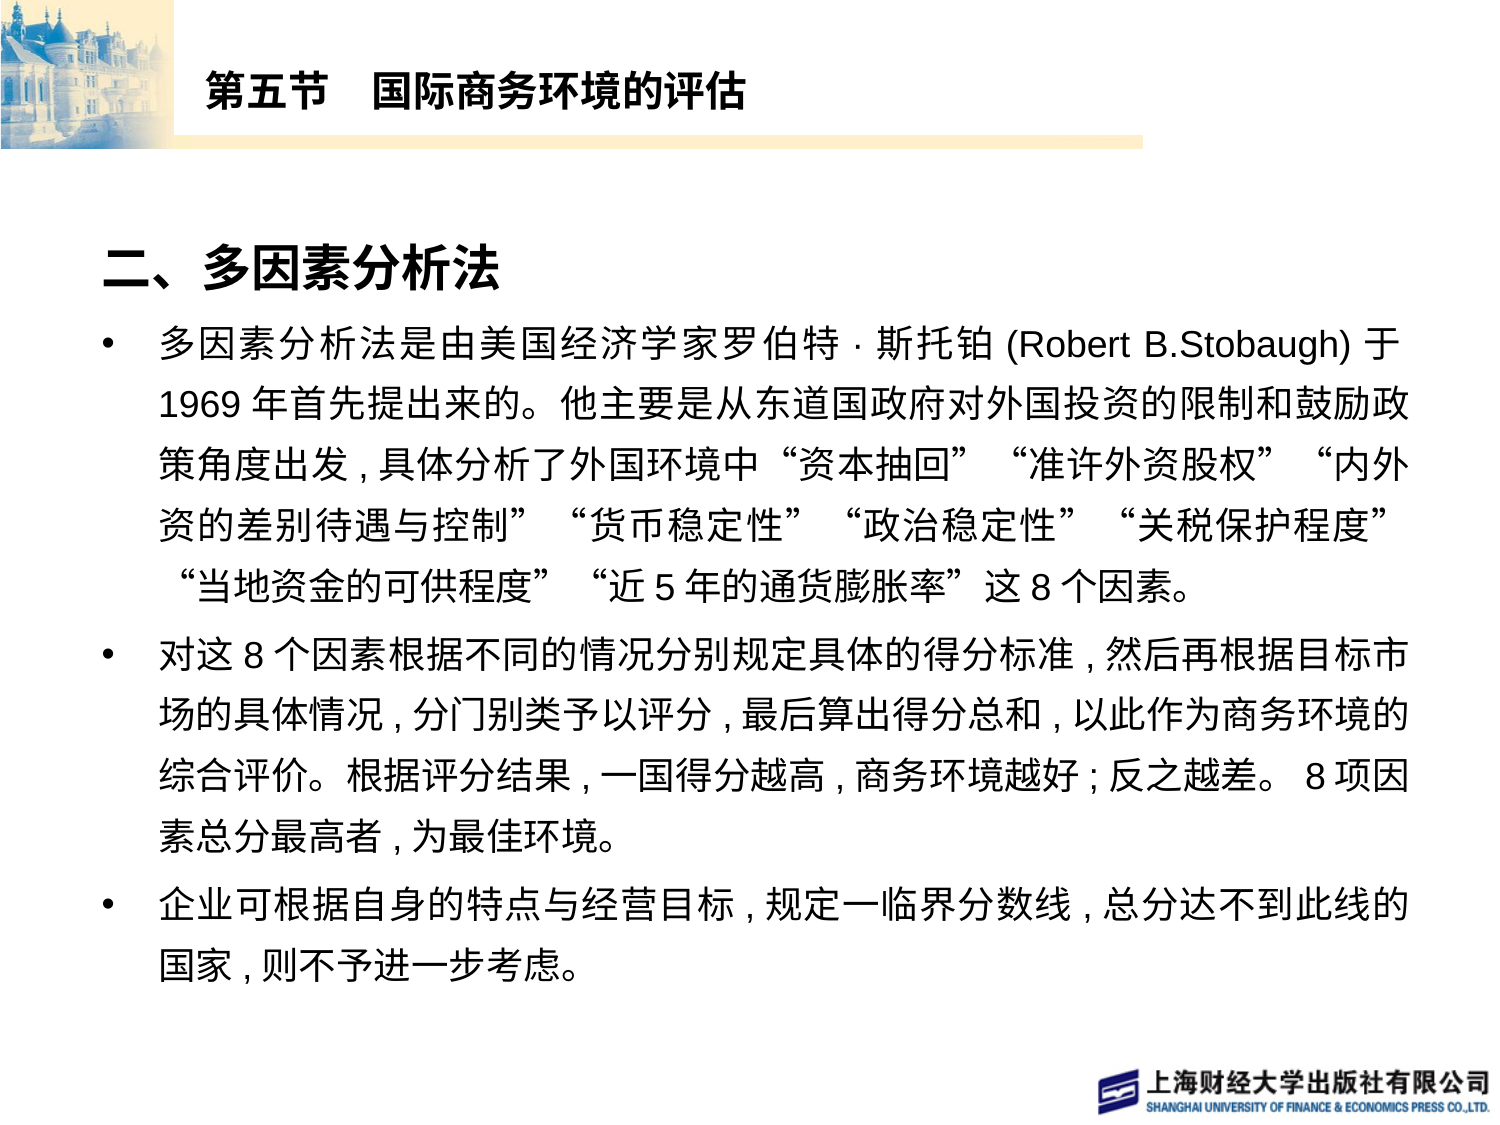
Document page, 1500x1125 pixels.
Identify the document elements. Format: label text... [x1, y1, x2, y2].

picture [0, 0, 1143, 149]
picture [1097, 1065, 1494, 1120]
title 第五节 国际商务环境的评估 [189, 36, 1262, 143]
list 二、多因素分析法 多因素分析法是由美国经济学家罗伯特·斯托铂(Robert B.Stobaugh)于1969年首先提出来的。他主要是从东道国政府对外国投资的限制和鼓励政策角度出发,具体分析了外国环境中“资本抽回”“准许外资股权”“内外资的差别待遇与控制”“货币稳定性”“政治稳定性”“关税保护程度”“当地资金的可供程度”“近5年的通货膨胀率”这8个因素。 对这8个因素根据不同的情况分别规定具体的得分标准,然后再根据目标市场的具体情况,分门别类予以评分,最后算出得分总和,以此作为商务环境的综合评价。根据评分结果,一国得分越高,商务环境越好;反之越差。8项因素总分最高者,为最佳环境。 企业可根据自身的特点与经营目标,规定一临界分数线,总分达不到此线的国家,则不予进一步考虑。 [86, 207, 1425, 1071]
